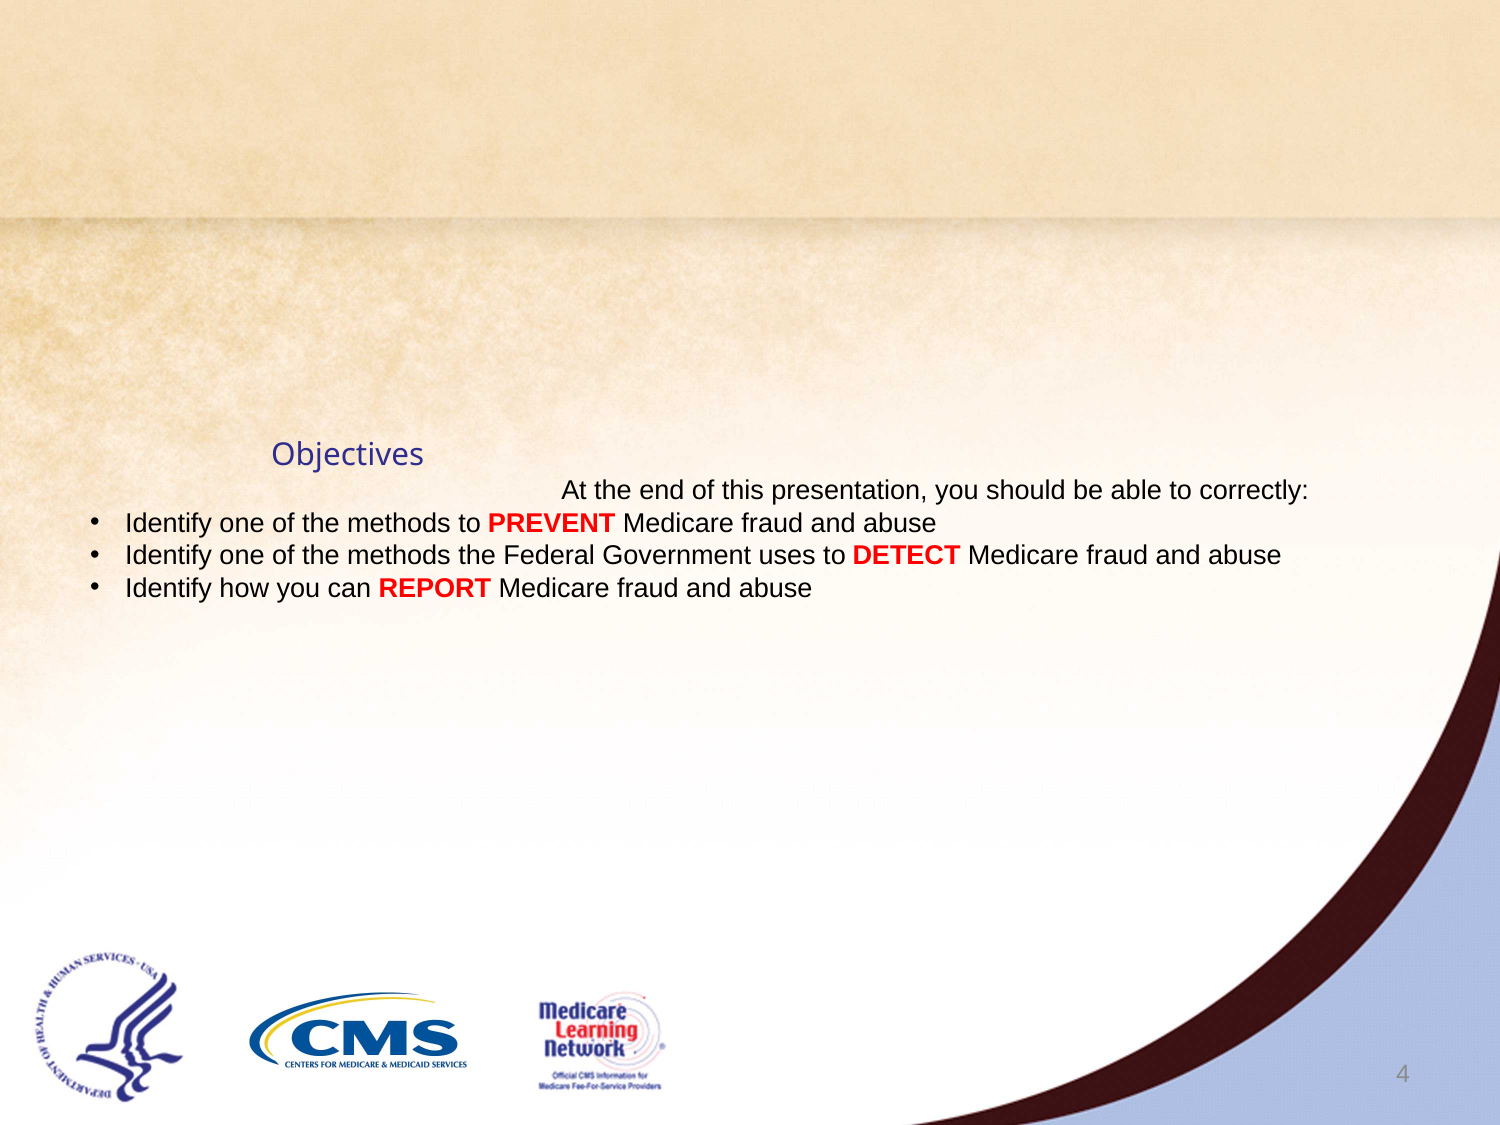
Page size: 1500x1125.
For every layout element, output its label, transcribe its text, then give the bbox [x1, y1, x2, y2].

title Objectives At the end of this presentation, you should be able to correctly: Identify one of the methods to PREVENT Medicare fraud and abuse Identify one of the methods the Federal Government uses to DETECT Medicare fraud and abuse Identify how you can REPORT Medicare fraud and abuse [75, 426, 1425, 614]
picture [0, 0, 1500, 1125]
slide_number 4 [1074, 1042, 1425, 1103]
